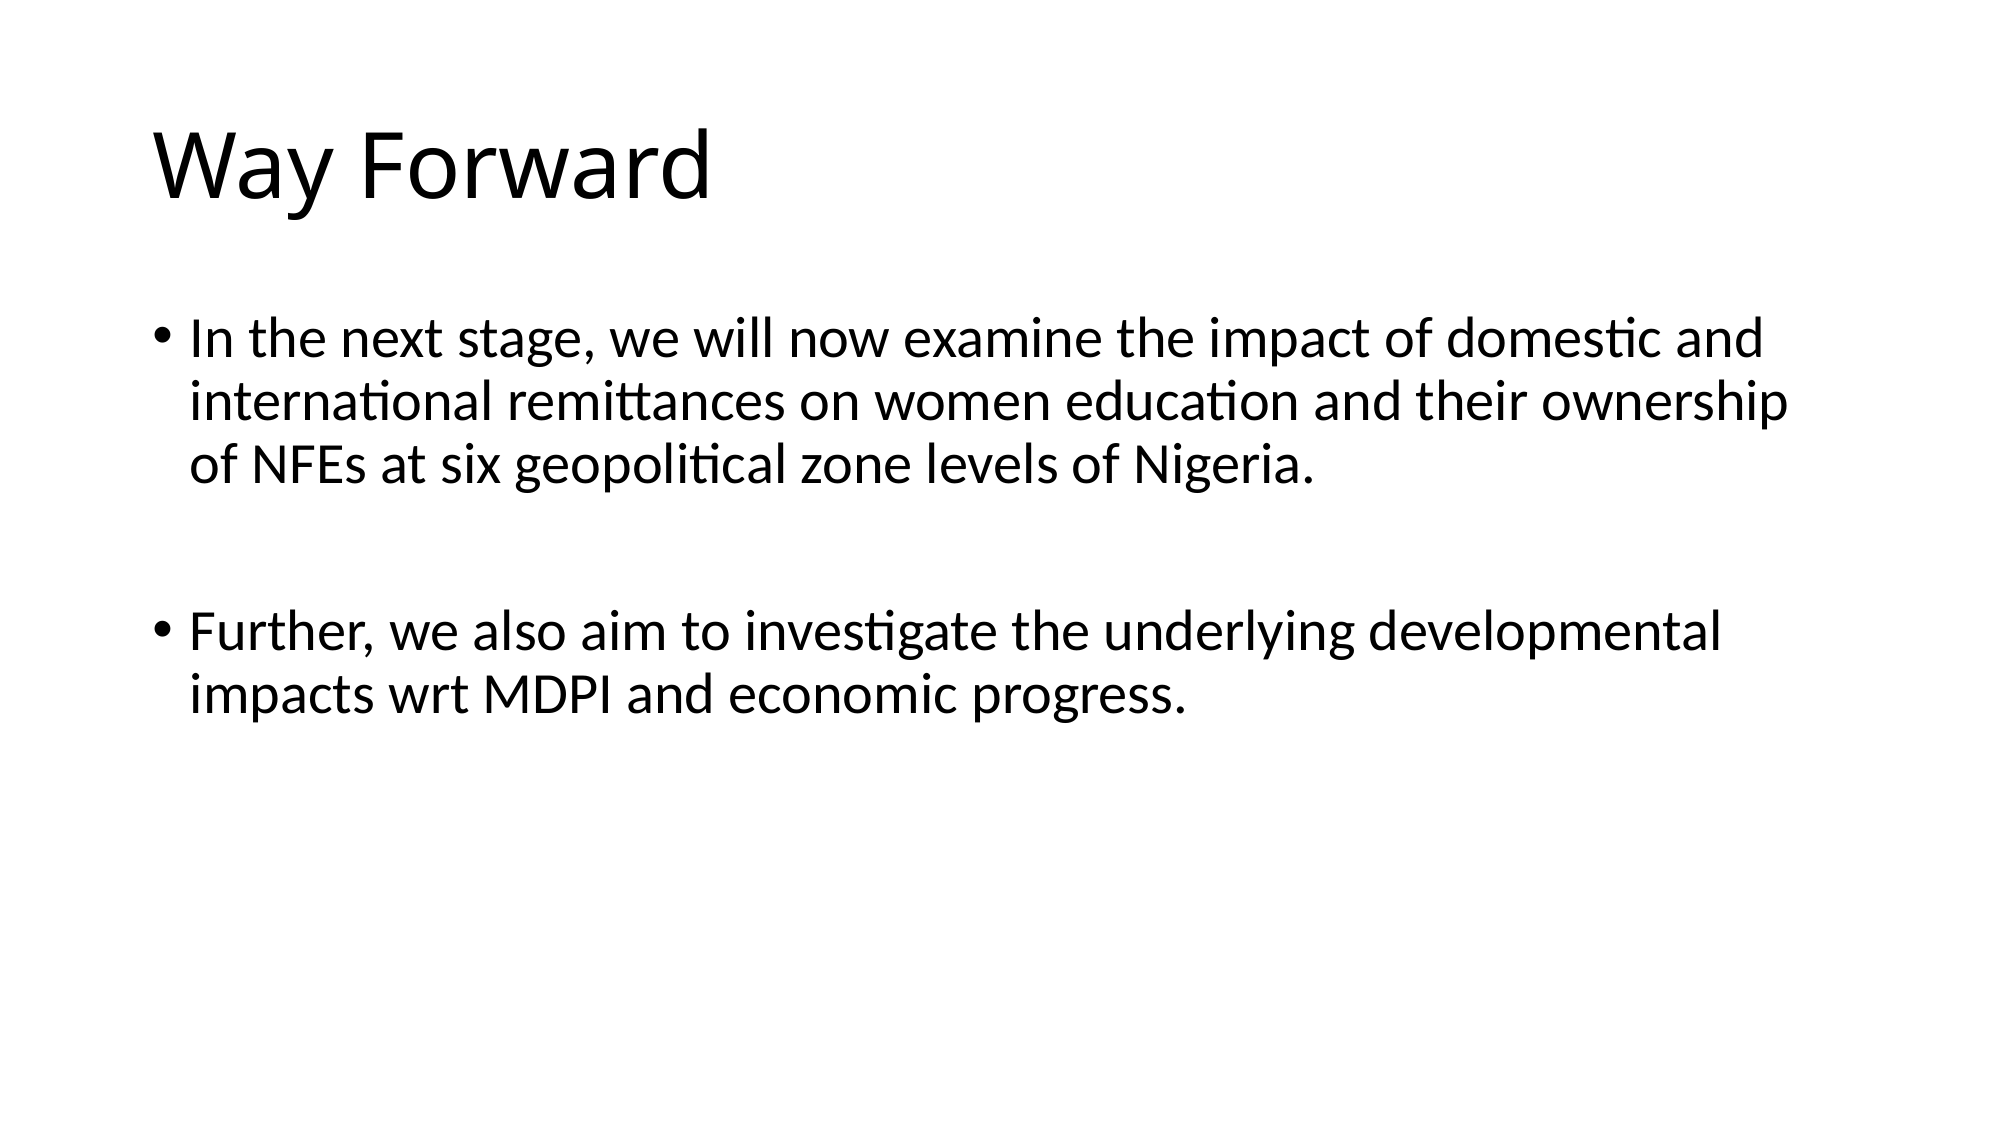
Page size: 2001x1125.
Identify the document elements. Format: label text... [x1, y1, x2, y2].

list In the next stage, we will now examine the impact of domestic and international remittances on women education and their ownership of NFEs at six geopolitical zone levels of Nigeria. Further, we also aim to investigate the underlying developmental impacts wrt MDPI and economic progress. [137, 299, 1863, 1014]
title Way Forward [137, 59, 1863, 278]
